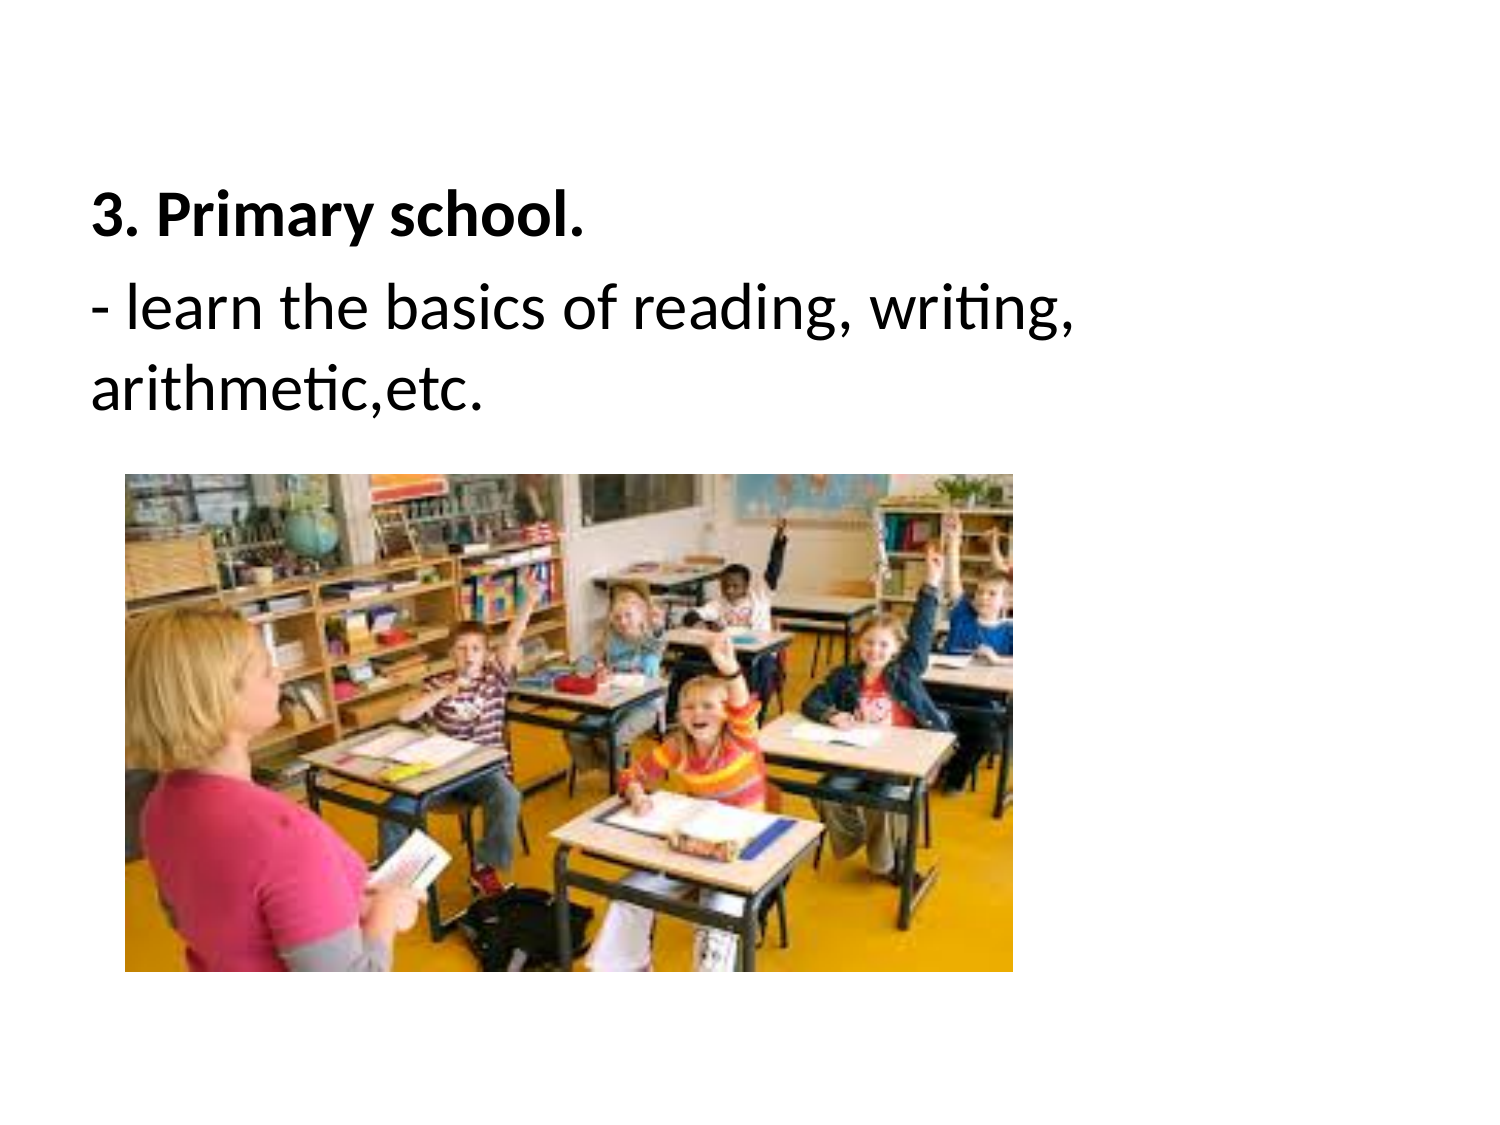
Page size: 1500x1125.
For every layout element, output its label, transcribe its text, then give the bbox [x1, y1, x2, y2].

picture [124, 474, 1013, 973]
list 3. Primary school. - learn the basics of reading, writing, arithmetic,etc. [75, 162, 1463, 1005]
